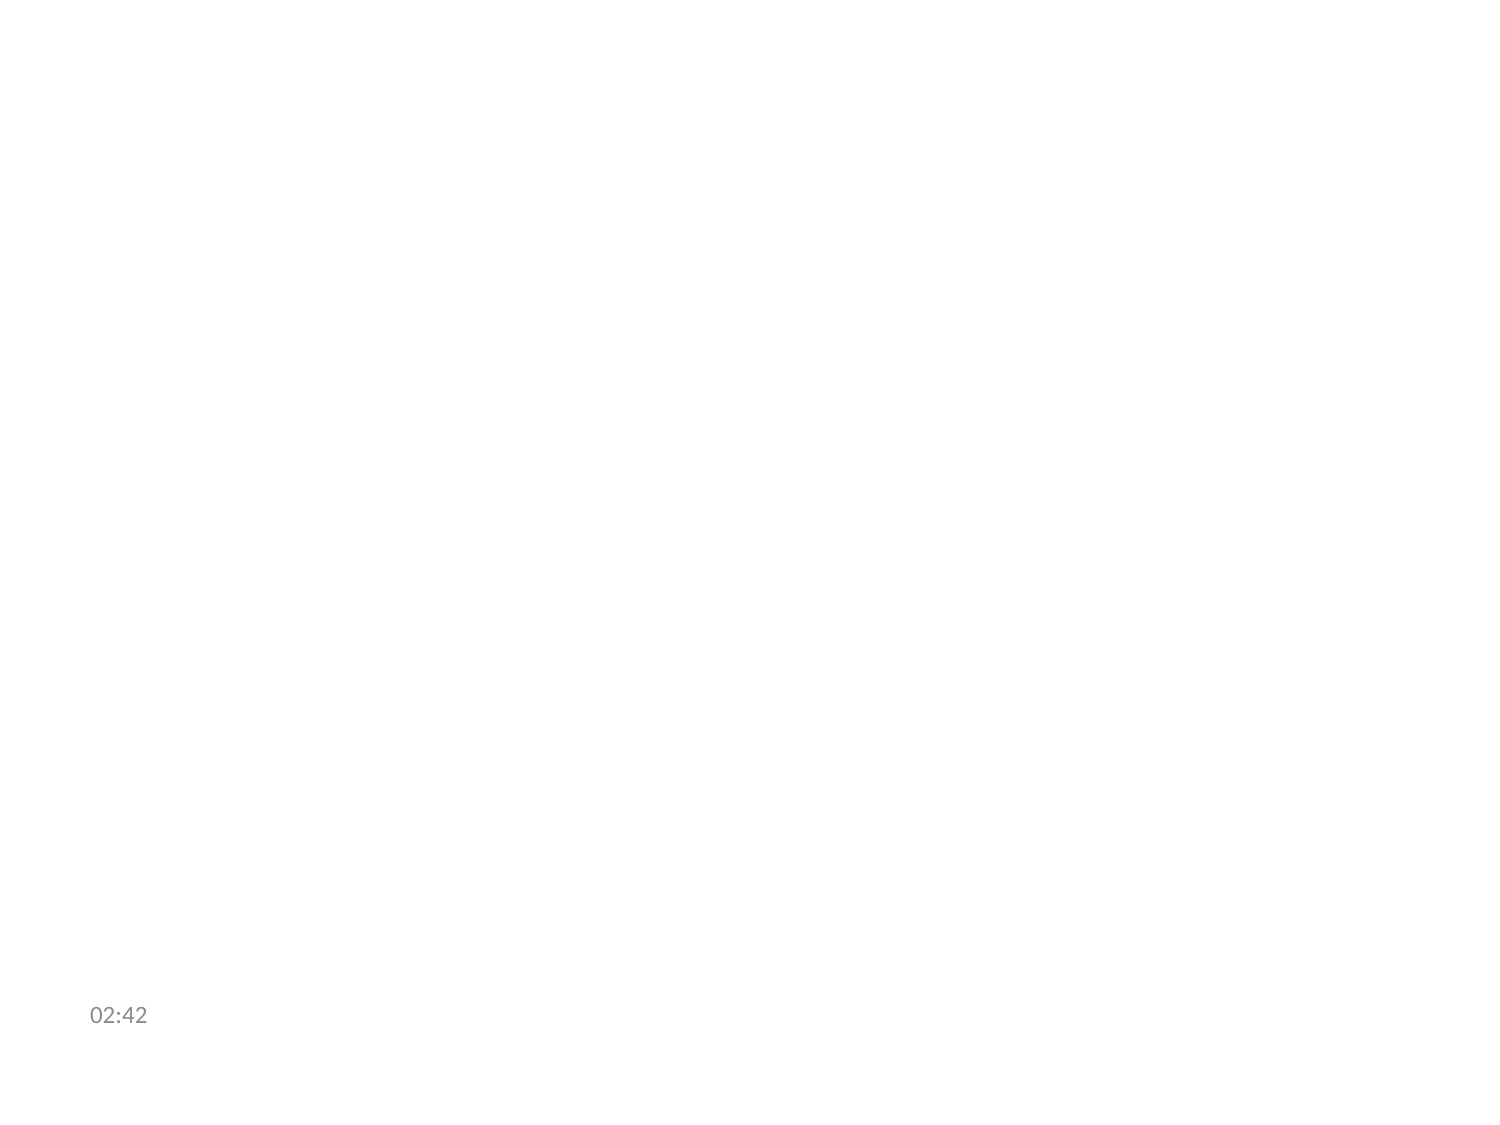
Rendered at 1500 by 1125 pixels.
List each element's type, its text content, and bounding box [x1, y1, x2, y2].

text_box 15:35 [75, 983, 425, 1044]
